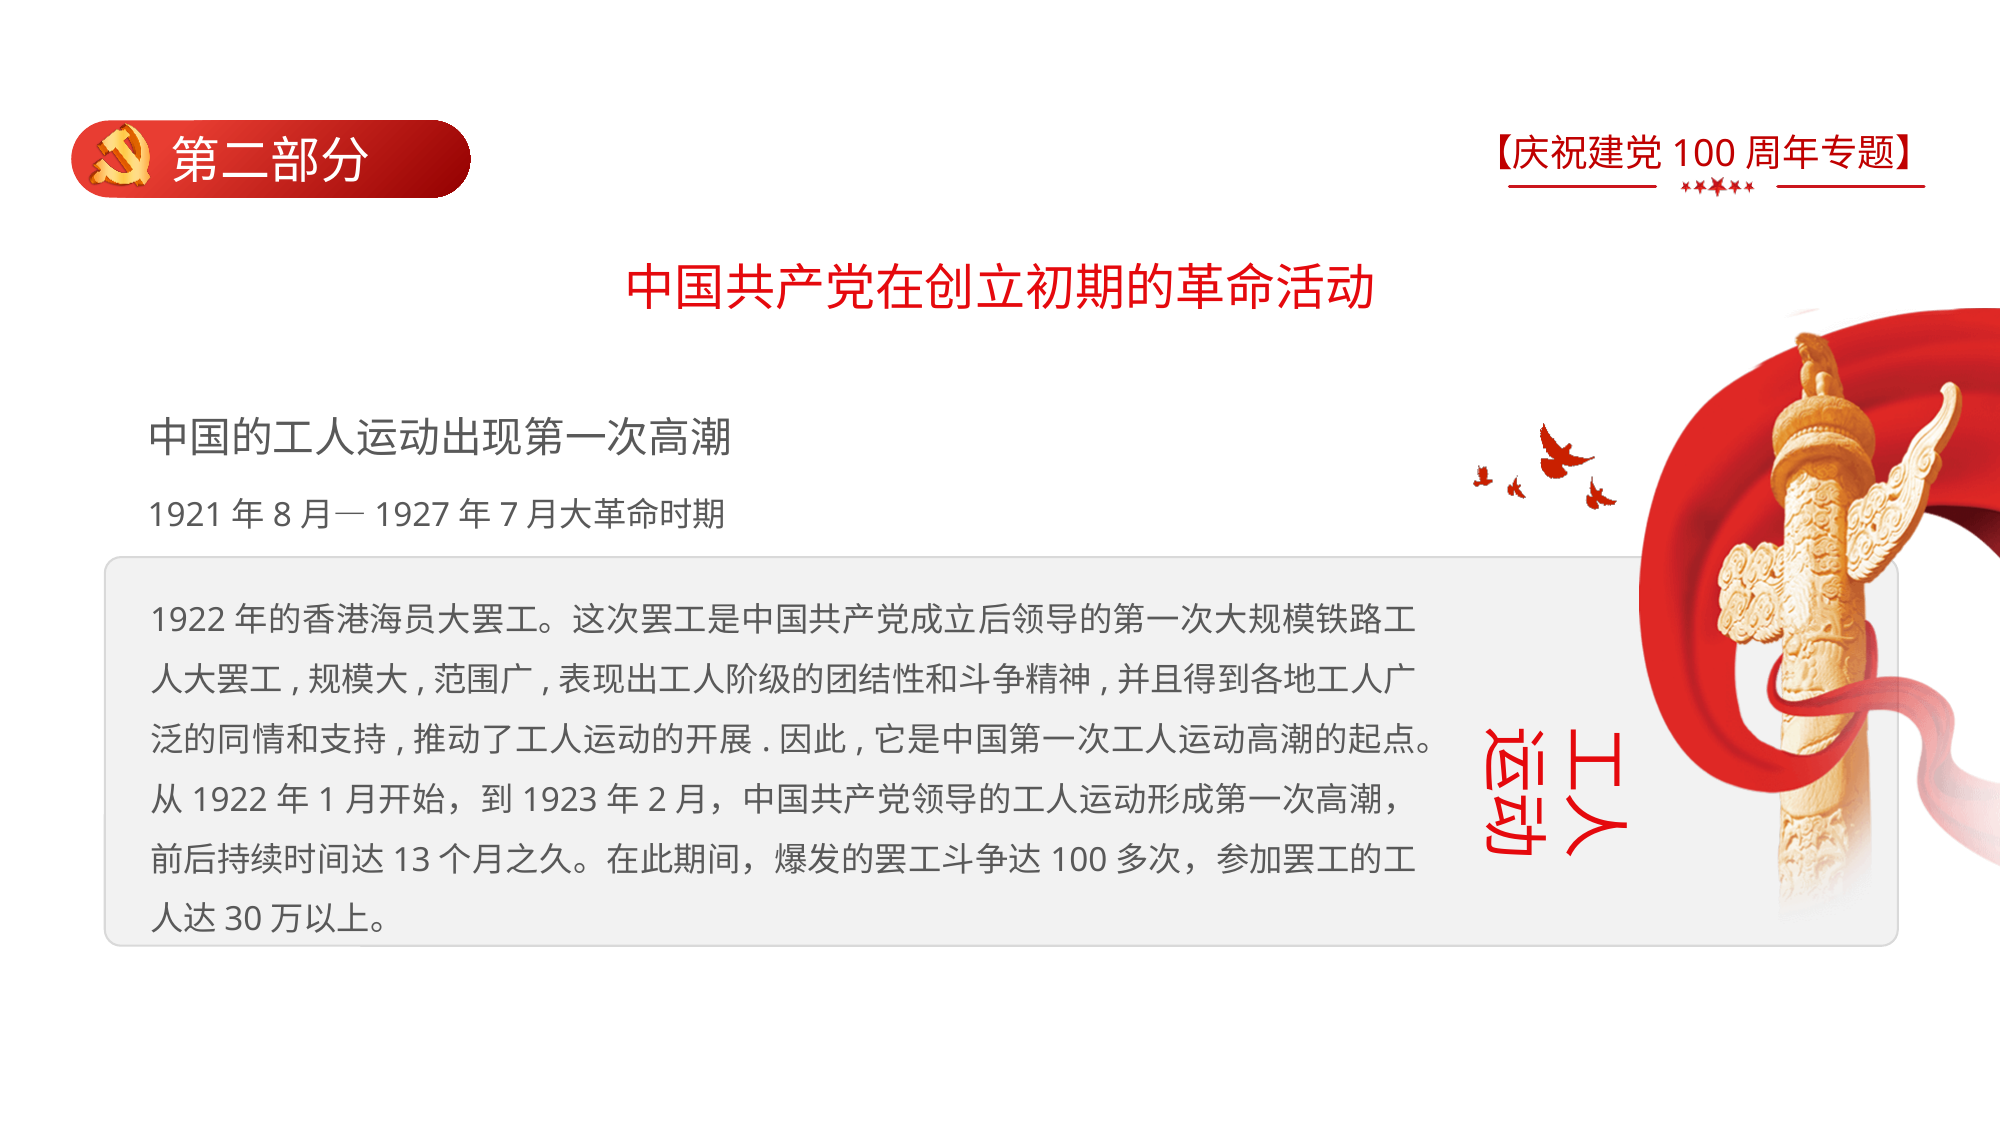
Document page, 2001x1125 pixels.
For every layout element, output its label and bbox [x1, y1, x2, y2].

text_box [104, 557, 1639, 946]
picture [1639, 262, 2000, 1002]
picture [1447, 378, 1632, 572]
text_box [0, 0, 2000, 1125]
text_box [1188, 119, 1953, 198]
text_box [71, 104, 471, 205]
